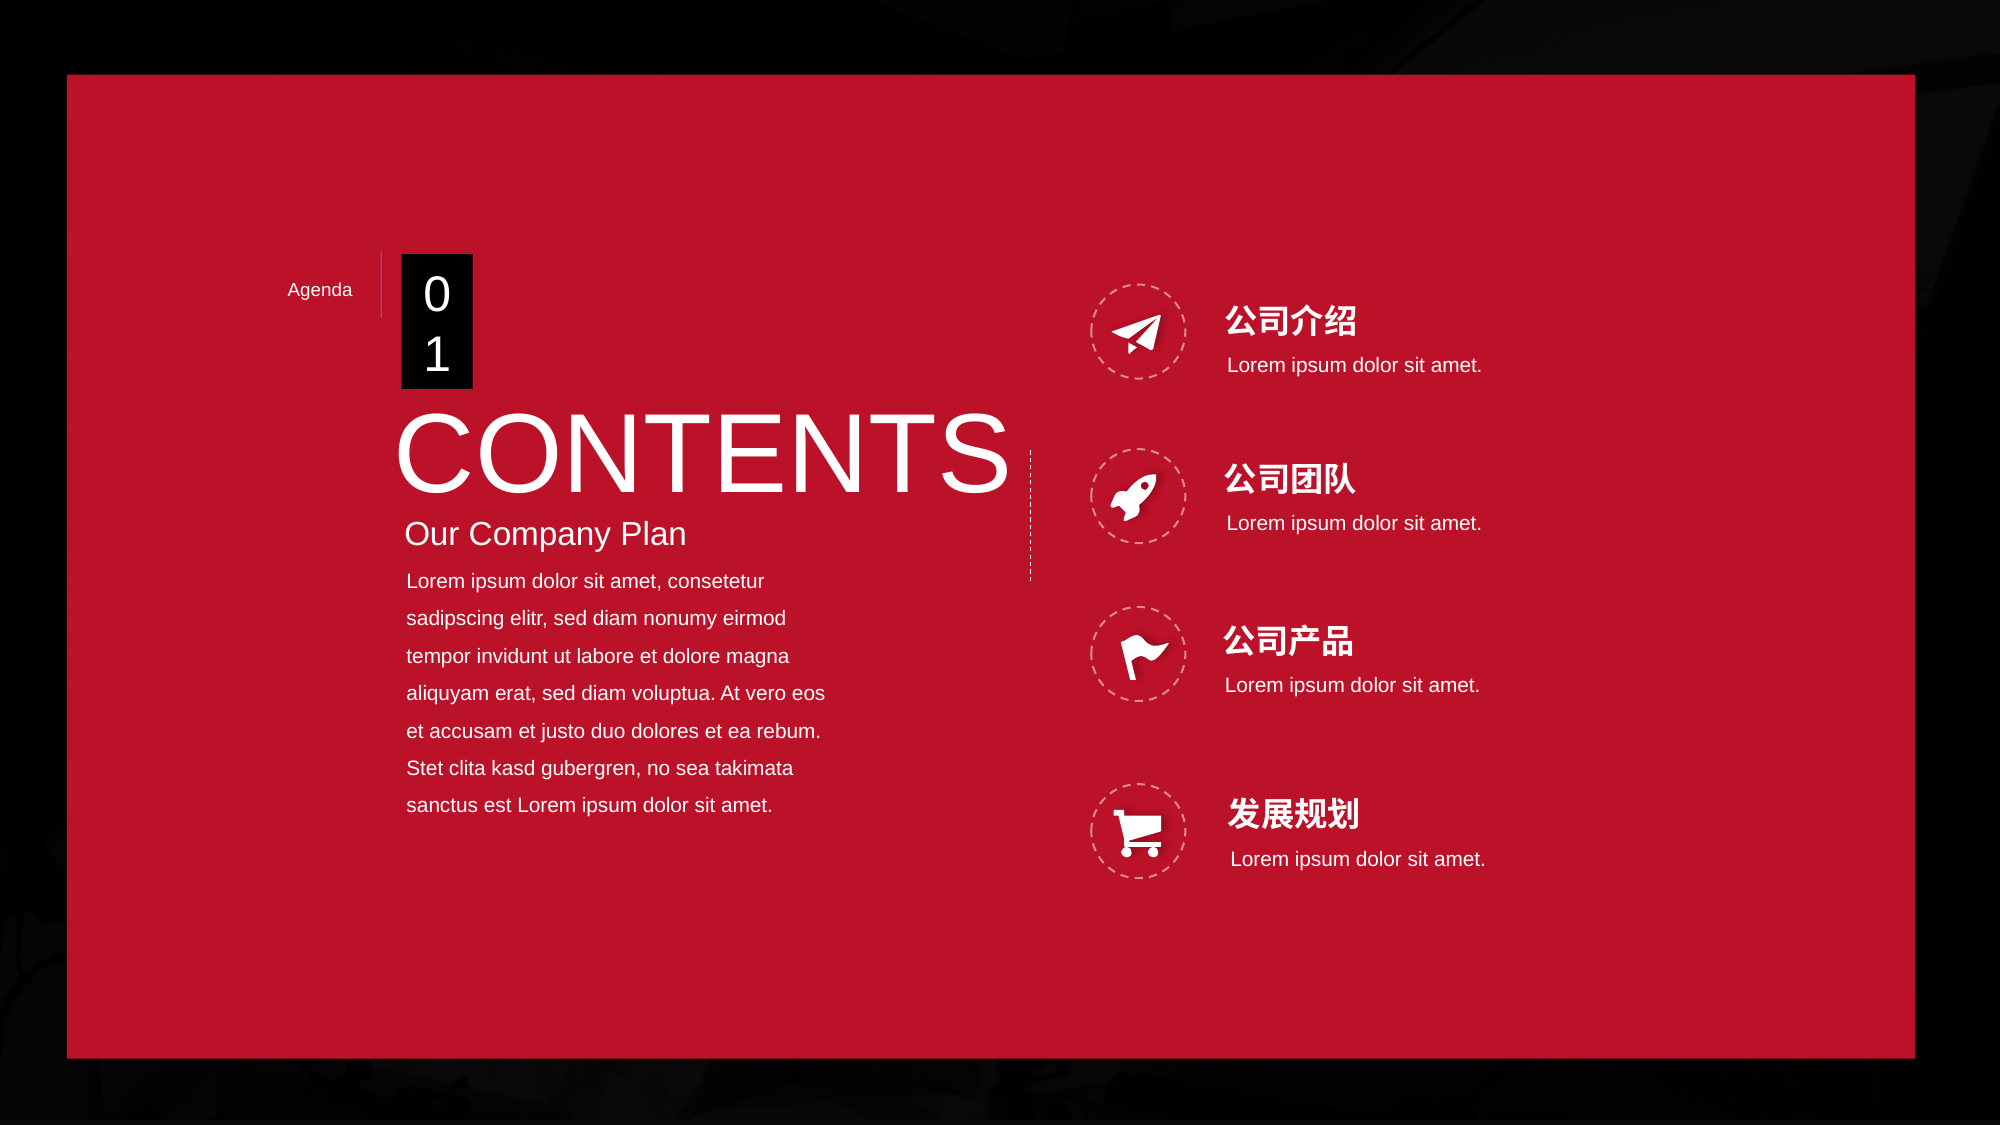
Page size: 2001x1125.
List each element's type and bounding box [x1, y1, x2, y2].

picture [0, 0, 2000, 1120]
text_box [218, 251, 1661, 879]
text_box [0, 1120, 2000, 1125]
